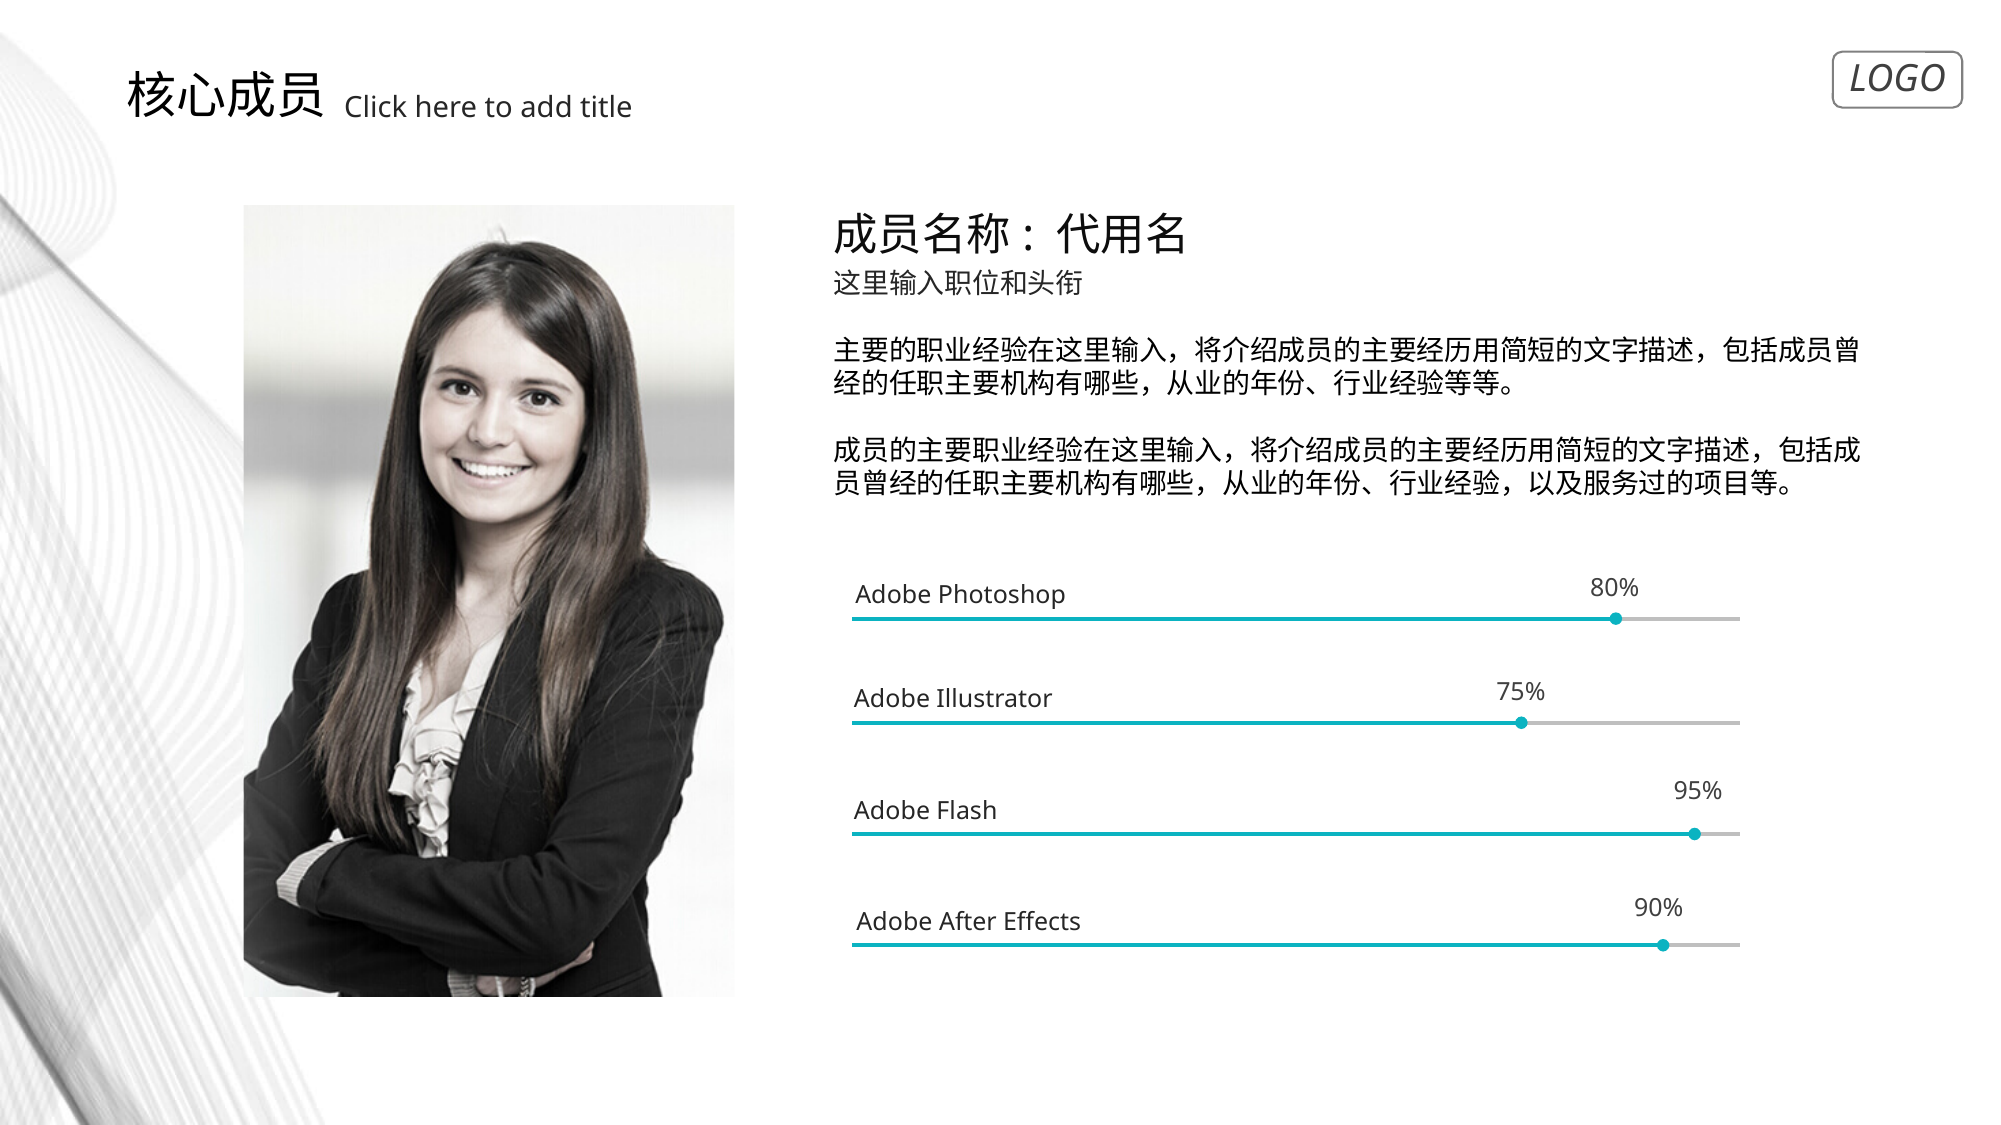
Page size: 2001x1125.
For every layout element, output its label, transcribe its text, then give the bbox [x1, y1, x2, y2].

text_box 成员名称: 代用名 这里输入职位和头衔 主要的职业经验在这里输入，将介绍成员的主要经历用简短的文字描述，包括成员曾经的任职主要机构有哪些，从业的年份、行业经验等等。 成员的主要职业经验在这里输入，将介绍成员的主要经历用简短的文字描述，包括成员曾经的任职主要机构有哪些，从业的年份、行业经验，以及服务过的项目等。 [818, 187, 1886, 540]
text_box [836, 563, 1741, 946]
picture [0, 0, 2000, 1125]
text_box [243, 205, 735, 998]
text_box Click here to add title [329, 73, 711, 131]
text_box 核心成员 [31, 55, 342, 131]
